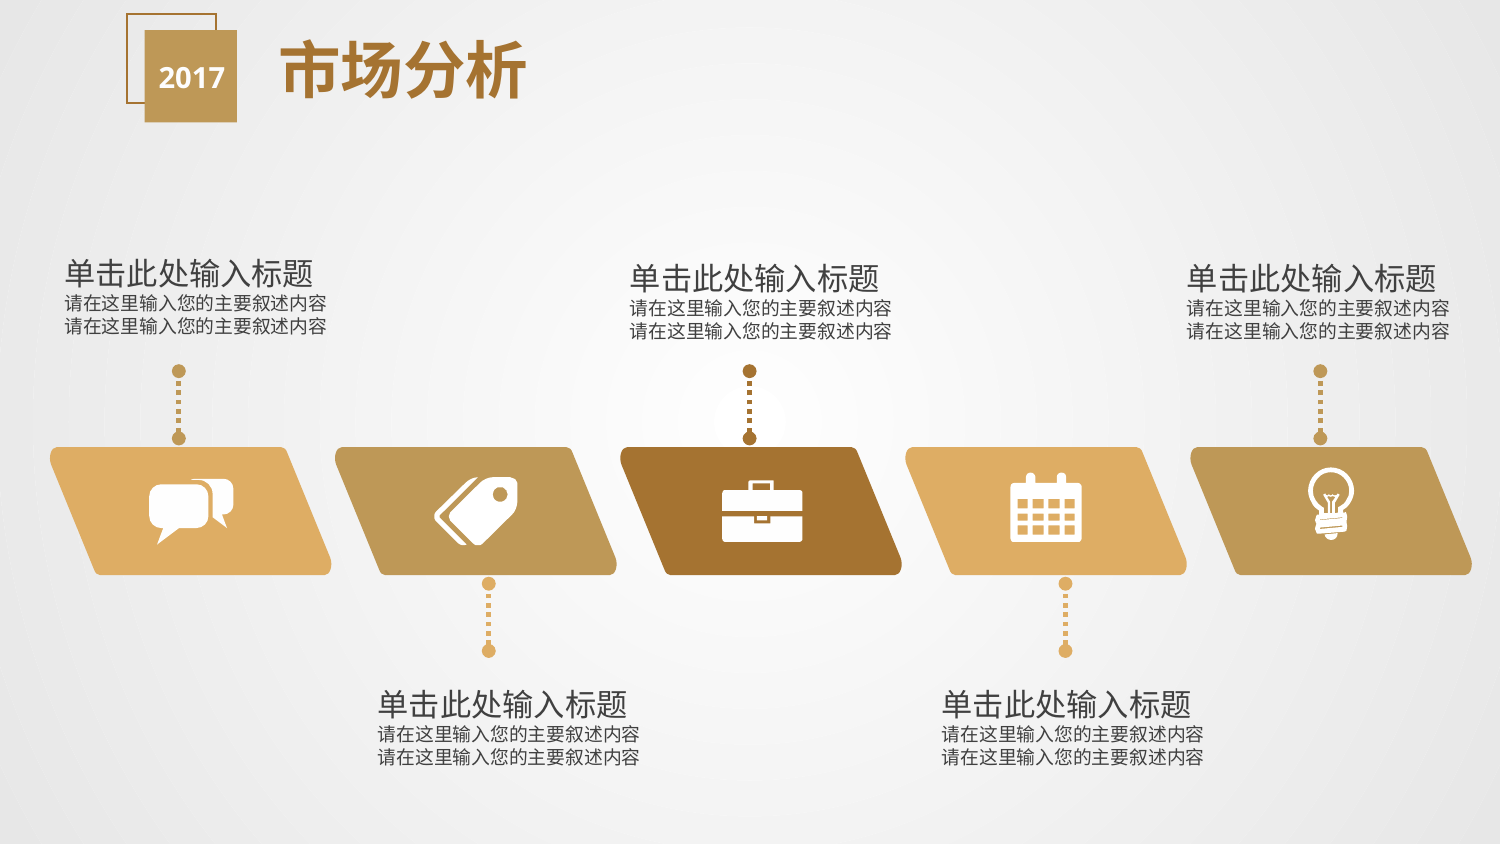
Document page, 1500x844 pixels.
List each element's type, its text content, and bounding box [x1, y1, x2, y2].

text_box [903, 447, 1188, 576]
text_box 市场分析 [263, 23, 544, 114]
text_box 单击此处输入标题 请在这里输入您的主要叙述内容 请在这里输入您的主要叙述内容 [1172, 251, 1465, 410]
text_box 单击此处输入标题 请在这里输入您的主要叙述内容 请在这里输入您的主要叙述内容 [49, 246, 342, 405]
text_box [127, 14, 244, 123]
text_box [1188, 447, 1474, 576]
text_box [48, 447, 334, 576]
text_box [618, 447, 903, 576]
text_box 单击此处输入标题 请在这里输入您的主要叙述内容 请在这里输入您的主要叙述内容 [615, 251, 908, 410]
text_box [334, 447, 618, 576]
text_box 单击此处输入标题 请在这里输入您的主要叙述内容 请在这里输入您的主要叙述内容 [926, 678, 1220, 836]
text_box 单击此处输入标题 请在这里输入您的主要叙述内容 请在这里输入您的主要叙述内容 [362, 678, 656, 836]
